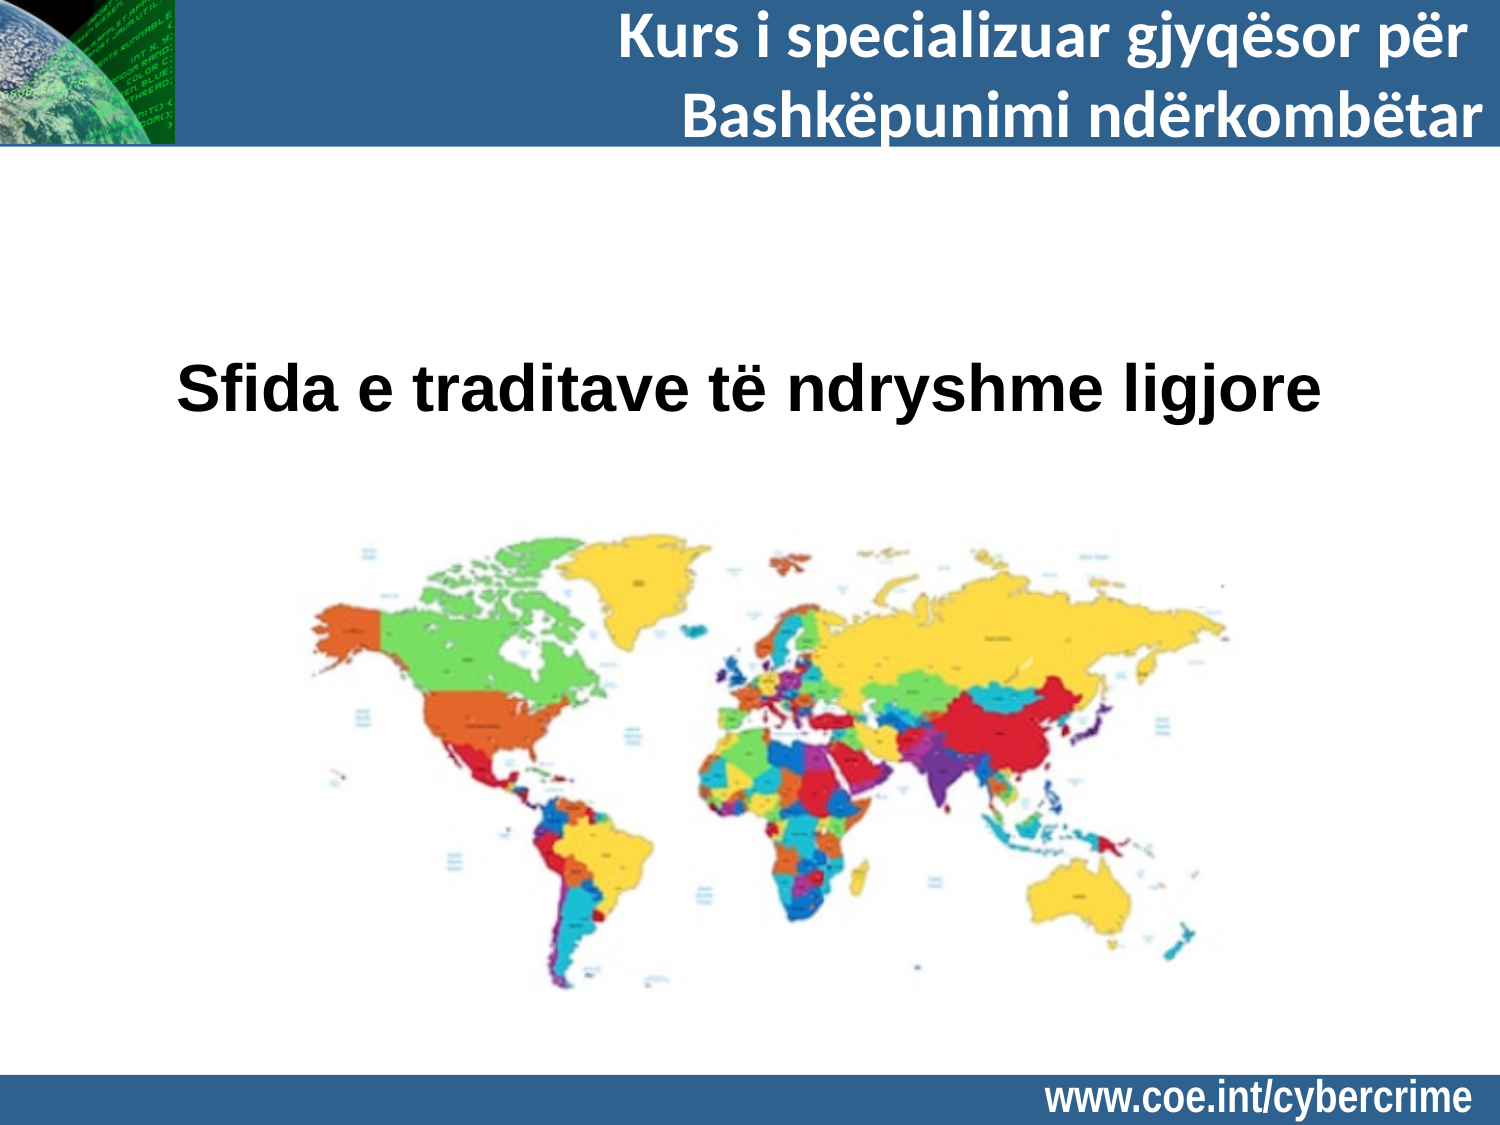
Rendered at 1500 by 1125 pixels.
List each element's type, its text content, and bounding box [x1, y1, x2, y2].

text_box Sfida e traditave të ndryshme ligjore [50, 352, 1450, 432]
picture [0, 0, 175, 144]
text_box www.coe.int/cybercrime [1030, 1059, 1500, 1125]
text_box Kurs i specializuar gjyqësor për Bashkëpunimi ndërkombëtar [177, 0, 1500, 149]
picture [296, 496, 1251, 1034]
text_box [0, 1073, 1030, 1125]
